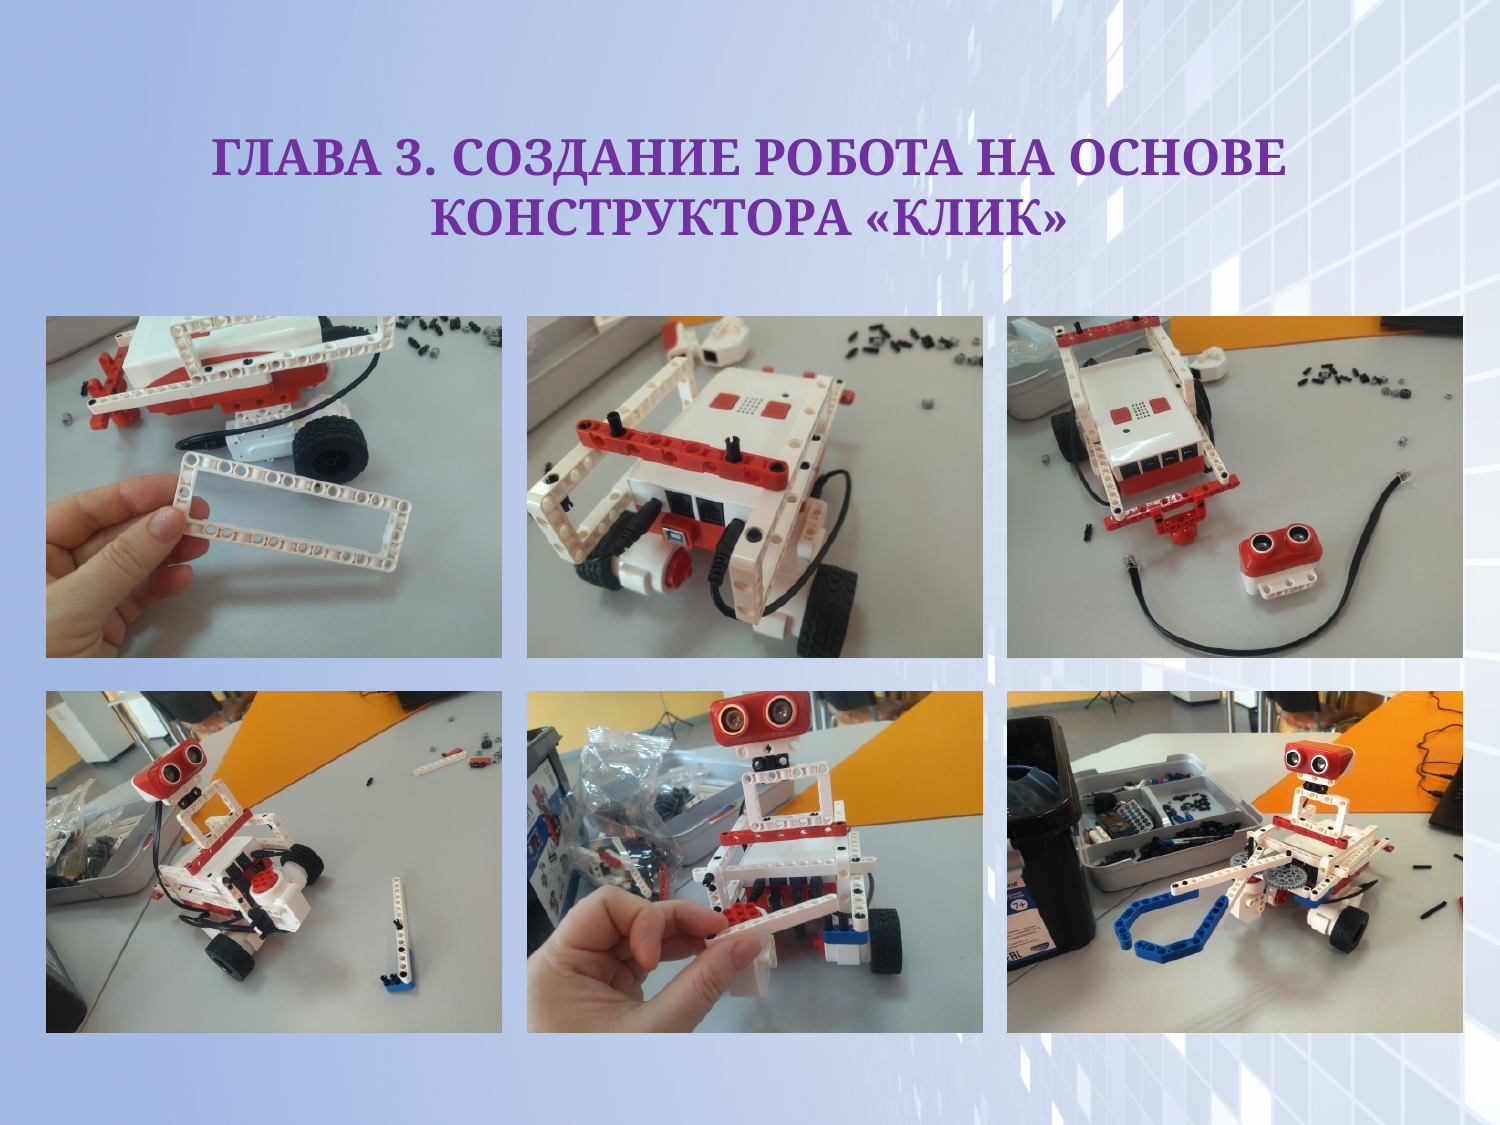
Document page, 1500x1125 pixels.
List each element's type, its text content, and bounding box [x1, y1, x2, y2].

picture [0, 0, 1500, 1125]
text_box ГЛАВА 3. СОЗДАНИЕ РОБОТА НА ОСНОВЕ КОНСТРУКТОРА «КЛИК» [35, 117, 1465, 253]
